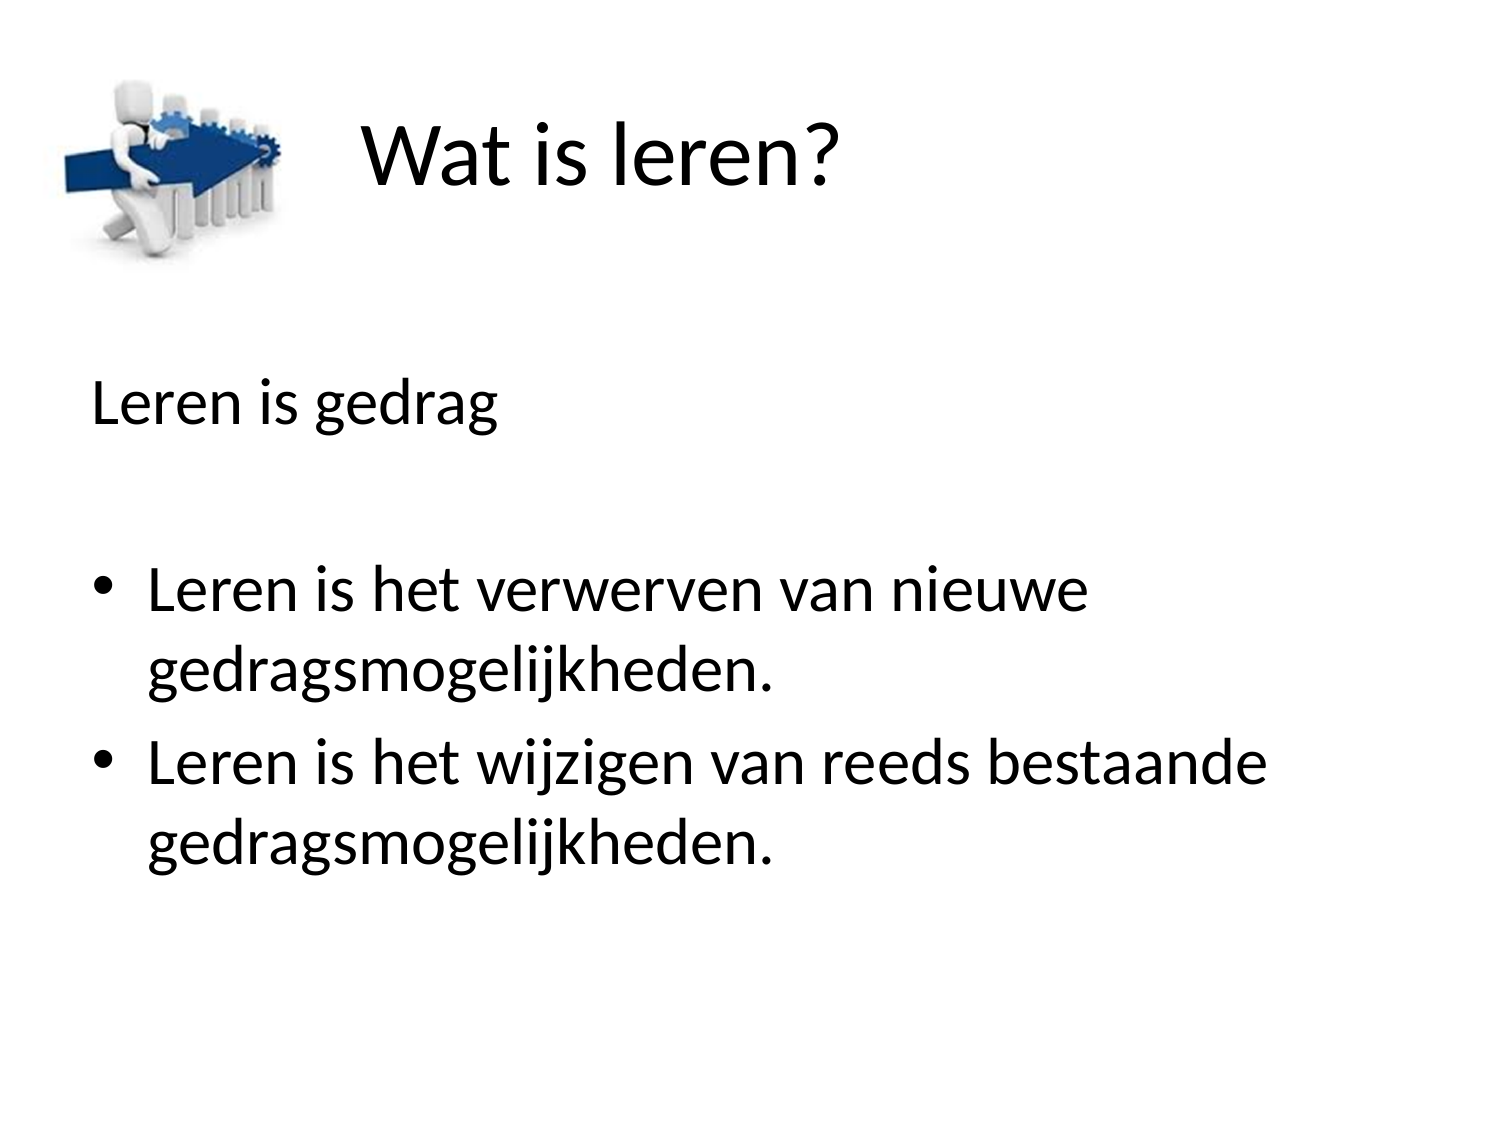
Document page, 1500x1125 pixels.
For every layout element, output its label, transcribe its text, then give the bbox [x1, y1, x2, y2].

picture [17, 66, 327, 281]
list Leren is gedrag Leren is het verwerven van nieuwe gedragsmogelijkheden. Leren is het wijzigen van reeds bestaande gedragsmogelijkheden. [76, 349, 1425, 1005]
title Wat is leren? [289, 54, 916, 244]
